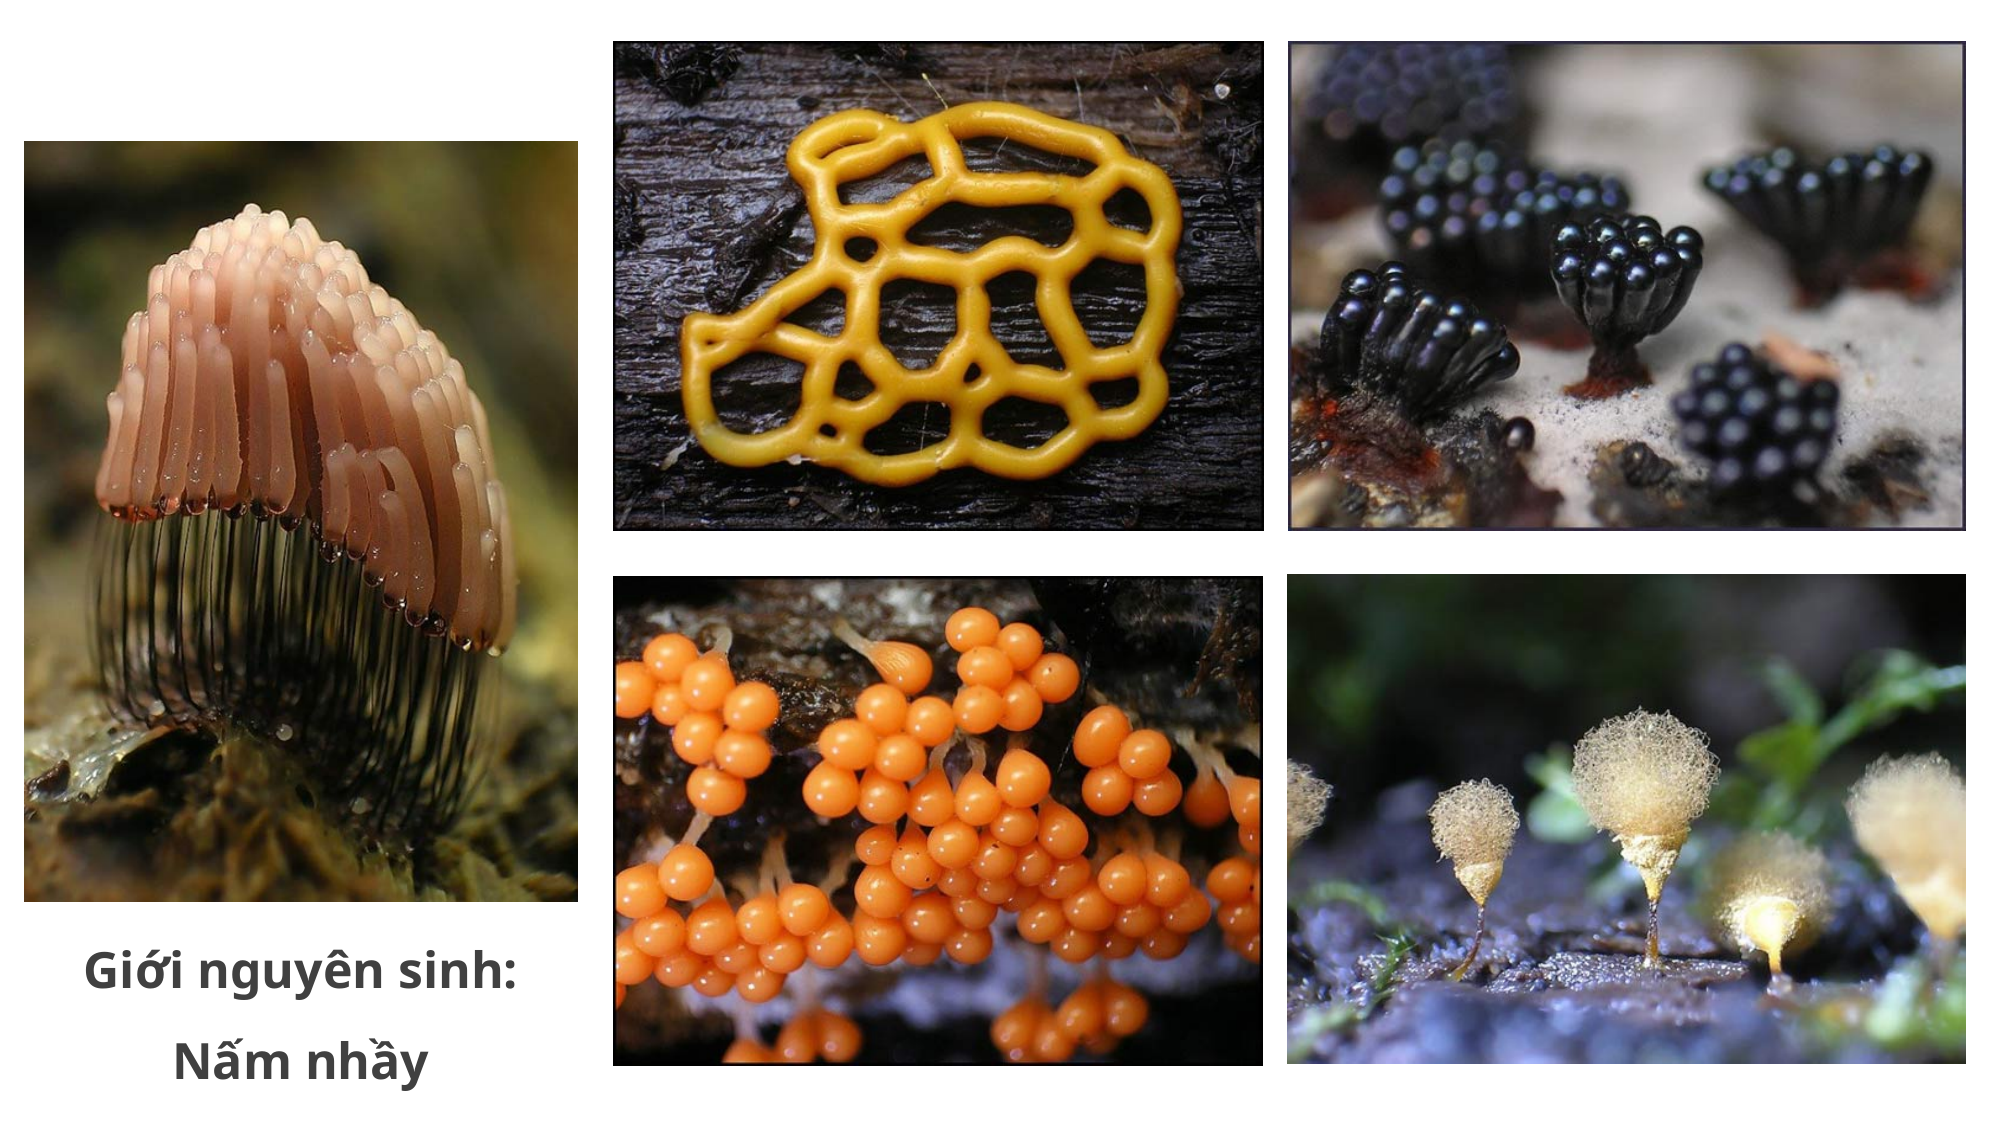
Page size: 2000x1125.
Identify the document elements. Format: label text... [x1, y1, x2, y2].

picture [612, 40, 1265, 532]
picture [1286, 574, 1966, 1065]
picture [1287, 40, 1966, 532]
picture [24, 141, 578, 903]
picture [612, 576, 1263, 1066]
text_box Giới nguyên sinh: Nấm nhầy [45, 924, 557, 1097]
